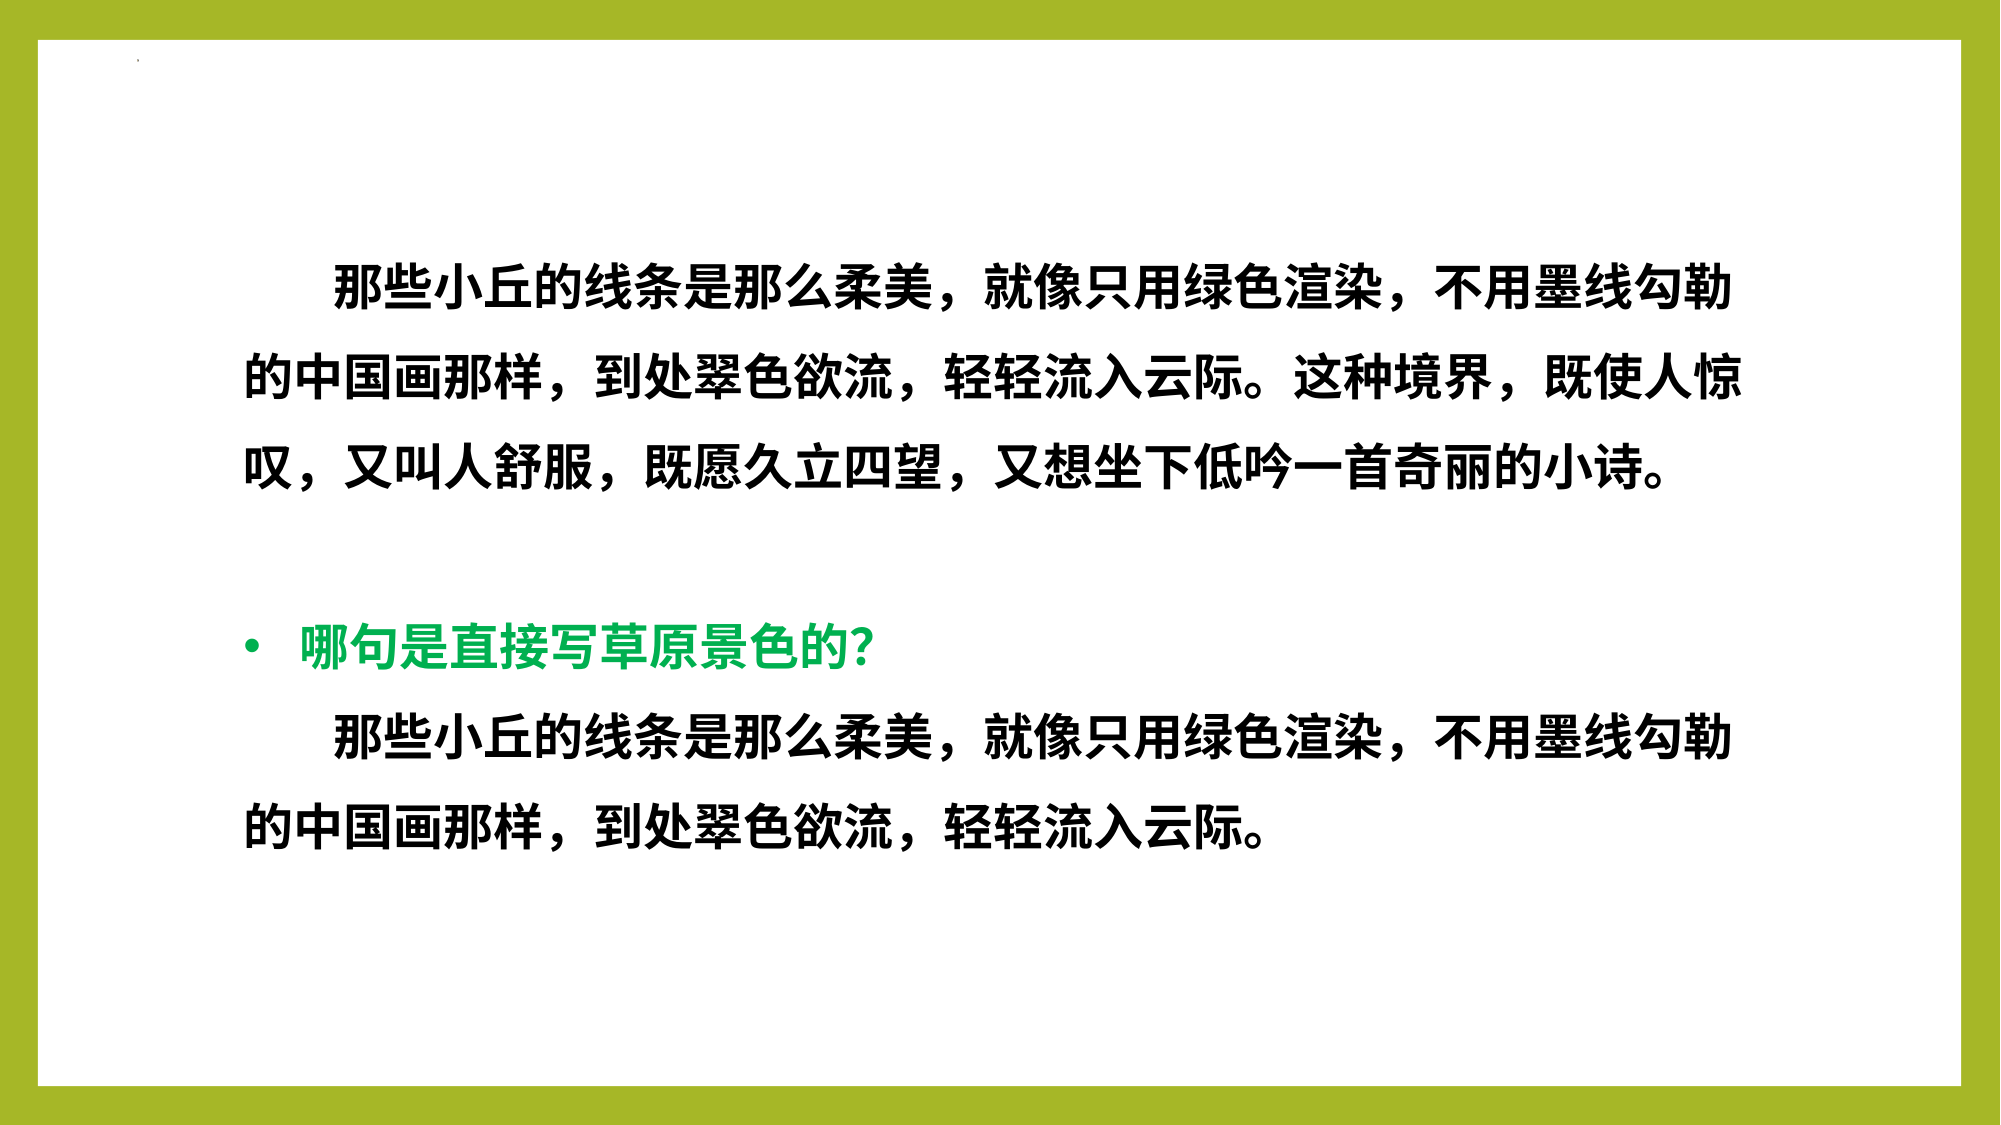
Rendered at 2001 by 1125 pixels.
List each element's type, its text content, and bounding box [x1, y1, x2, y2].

text_box 那些小丘的线条是那么柔美，就像只用绿色渲染，不用墨线勾勒的中国画那样，到处翠色欲流，轻轻流入云际。这种境界，既使人惊叹，又叫人舒服，既愿久立四望，又想坐下低吟一首奇丽的小诗。 哪句是直接写草原景色的？ 那些小丘的线条是那么柔美，就像只用绿色渲染，不用墨线勾勒的中国画那样，到处翠色欲流，轻轻流入云际。 [228, 217, 1772, 863]
